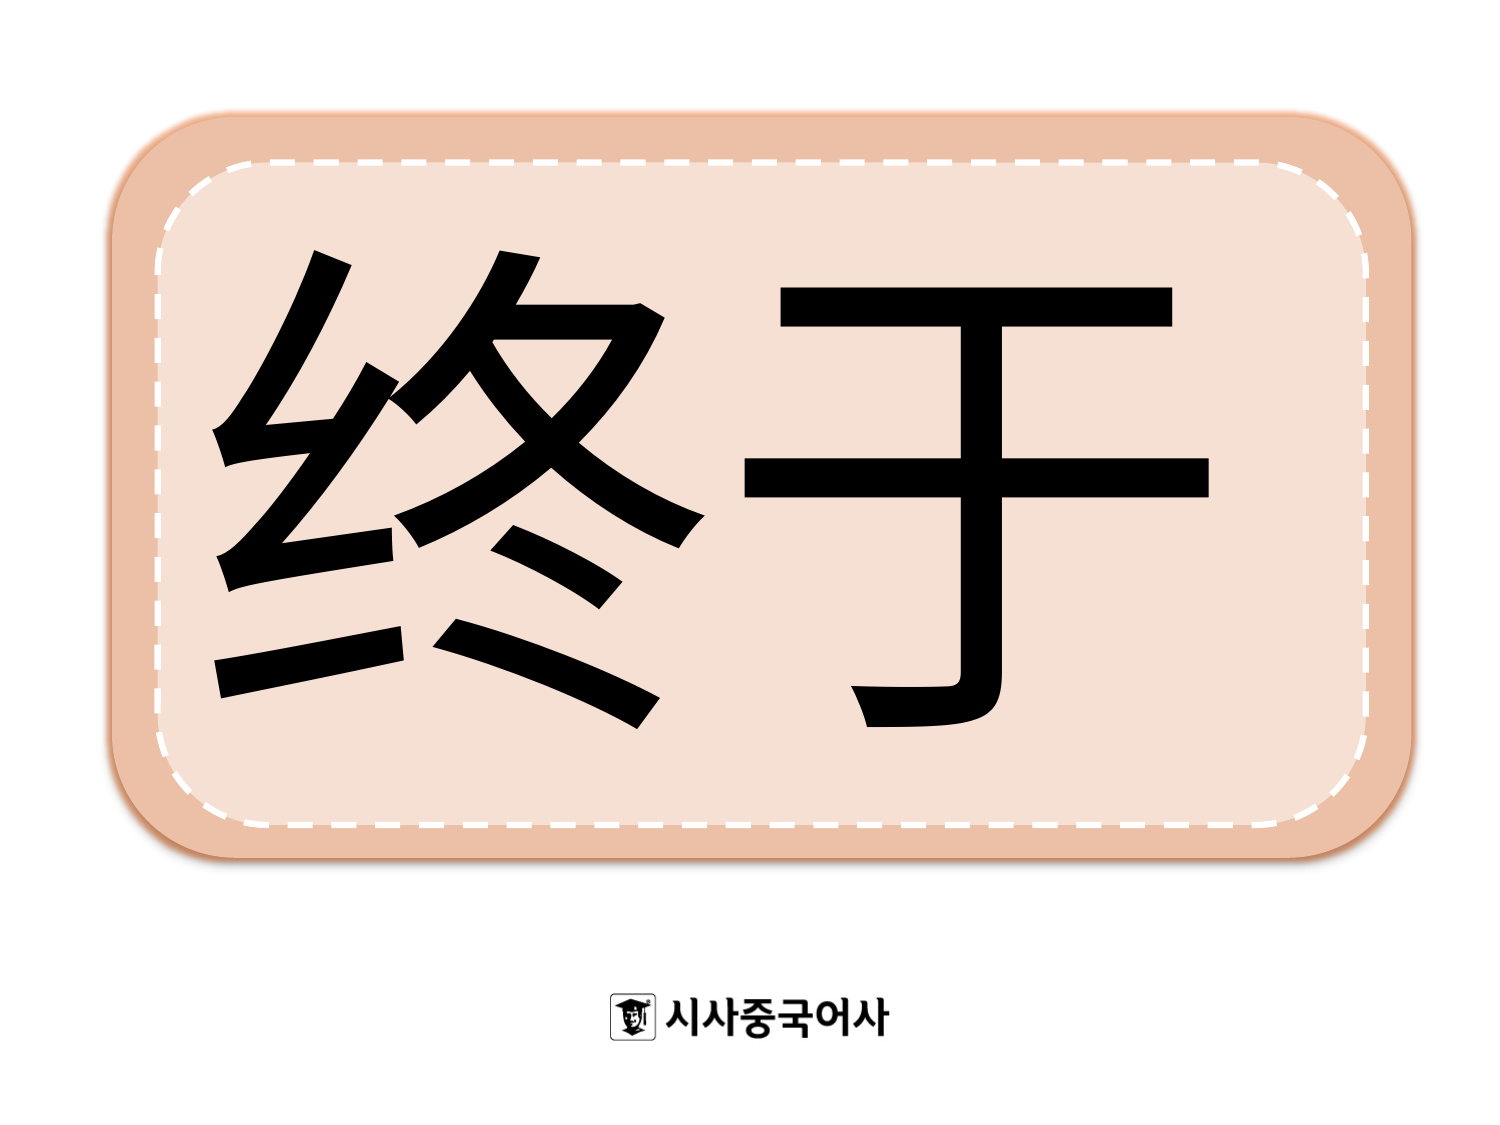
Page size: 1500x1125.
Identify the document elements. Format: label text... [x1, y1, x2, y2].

picture [602, 987, 898, 1047]
text_box 终于 [171, 149, 1380, 812]
text_box [162, 160, 1371, 824]
